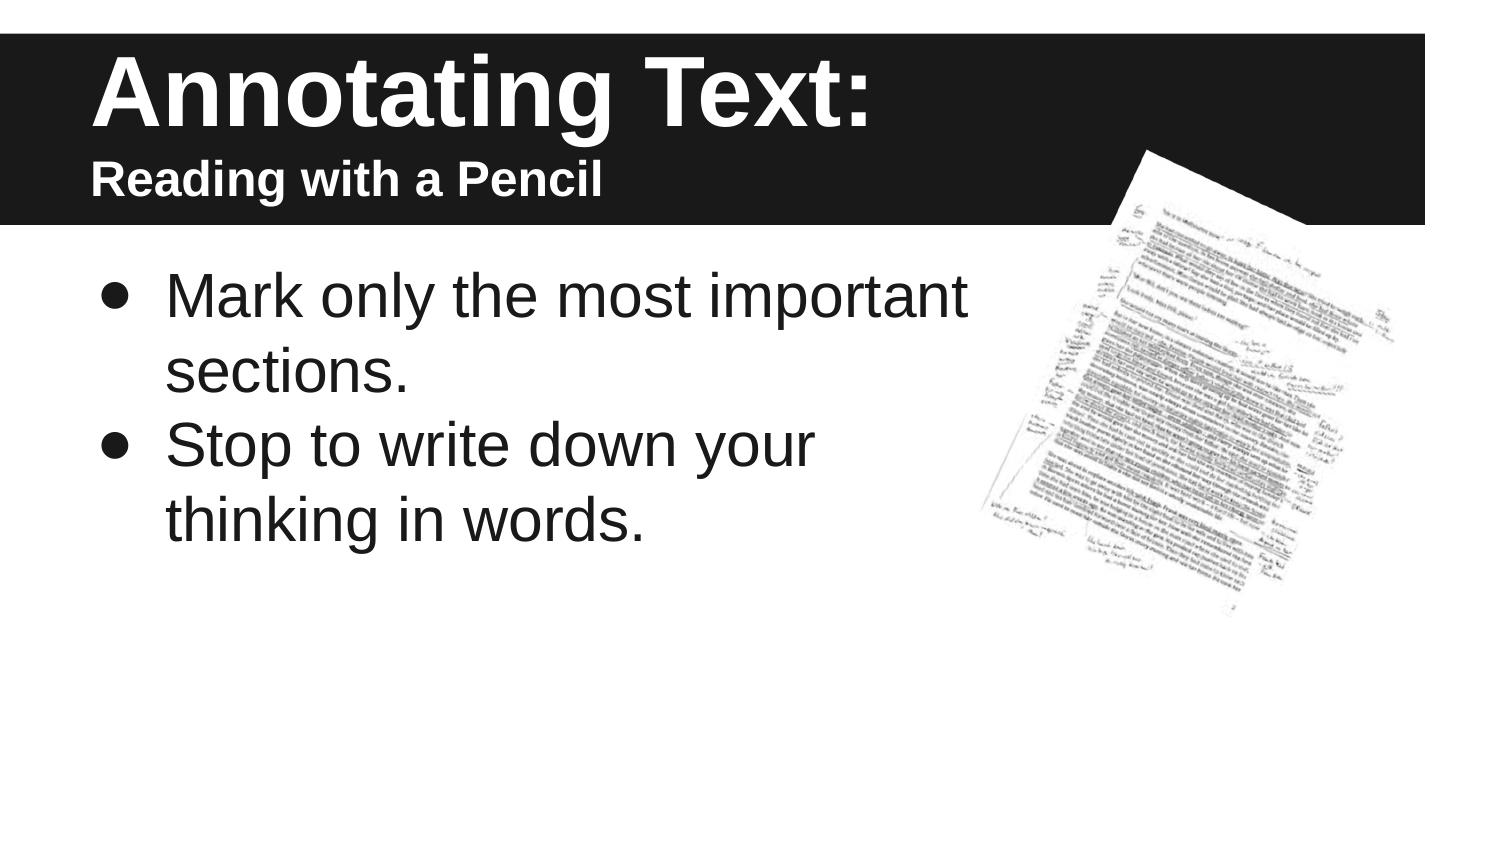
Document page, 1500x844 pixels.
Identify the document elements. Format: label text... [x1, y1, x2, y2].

title Annotating Text: Reading with a Pencil [75, 33, 1425, 221]
picture [978, 151, 1424, 641]
list Mark only the most important sections. Stop to write down your thinking in words. [75, 239, 1026, 808]
